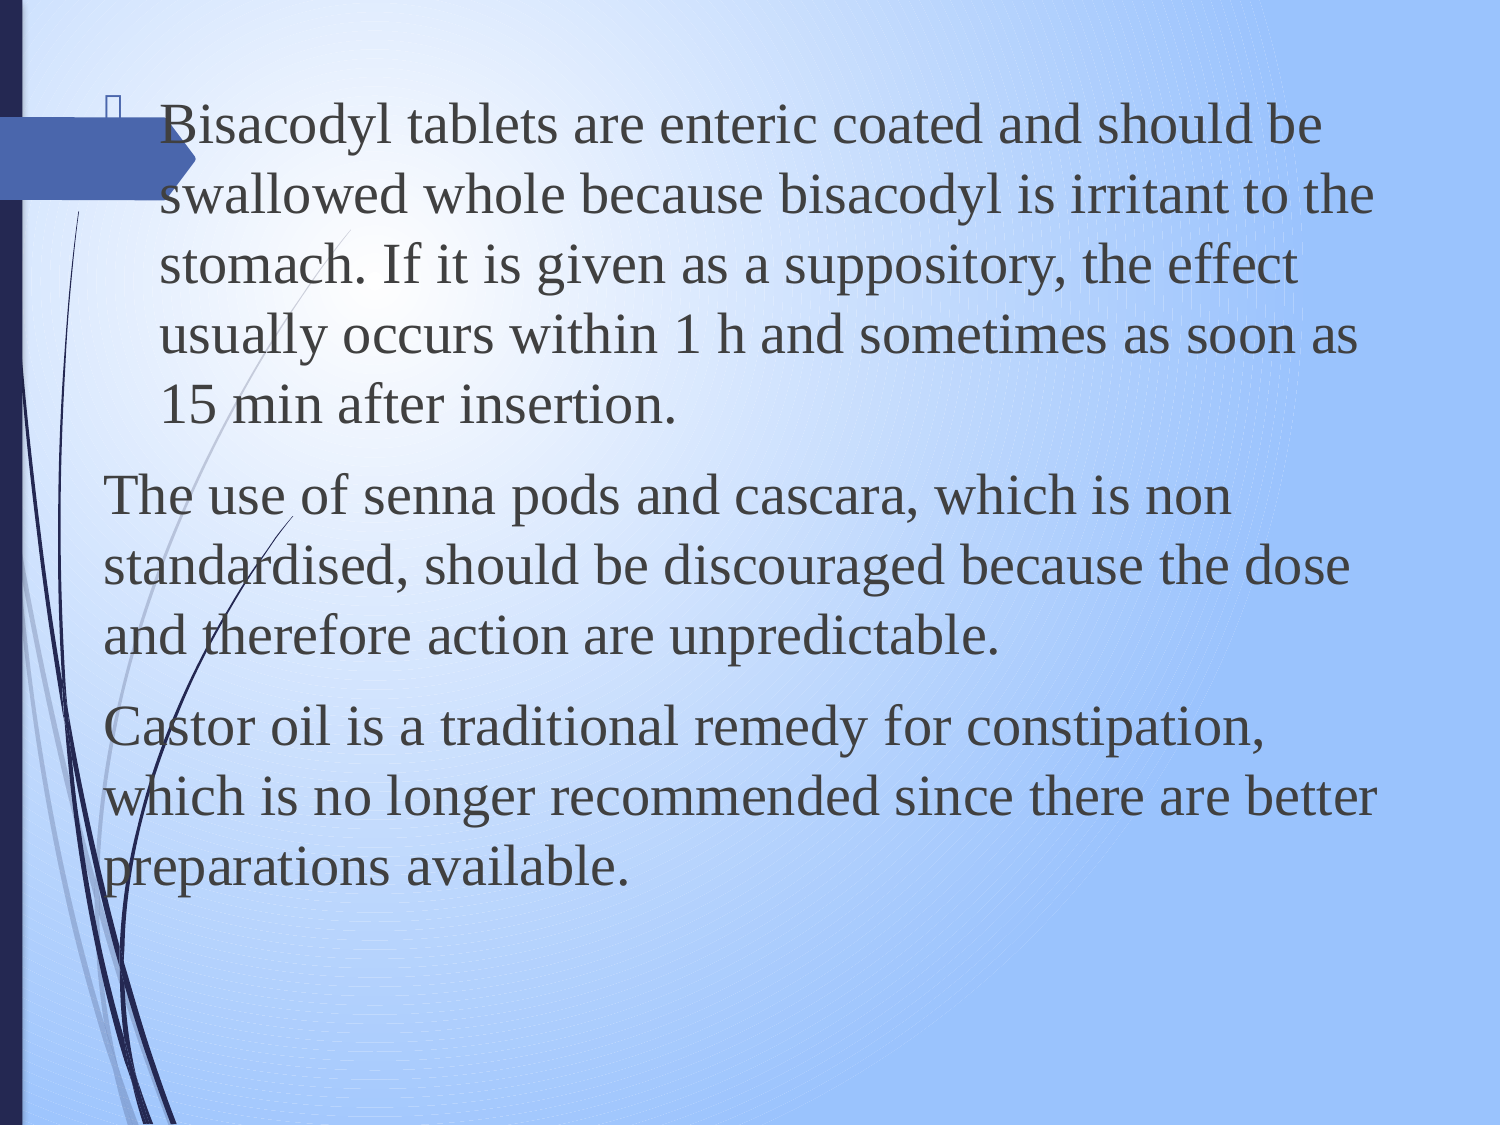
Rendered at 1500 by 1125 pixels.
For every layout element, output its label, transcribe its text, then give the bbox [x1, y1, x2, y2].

list Bisacodyl tablets are enteric coated and should be swallowed whole because bisacodyl is irritant to the stomach. If it is given as a suppository, the effect usually occurs within 1 h and sometimes as soon as 15 min after insertion. The use of senna pods and cascara, which is non standardised, should be discouraged because the dose and therefore action are unpredictable. Castor oil is a traditional remedy for constipation, which is no longer recommended since there are better preparations available. [88, 78, 1439, 1022]
